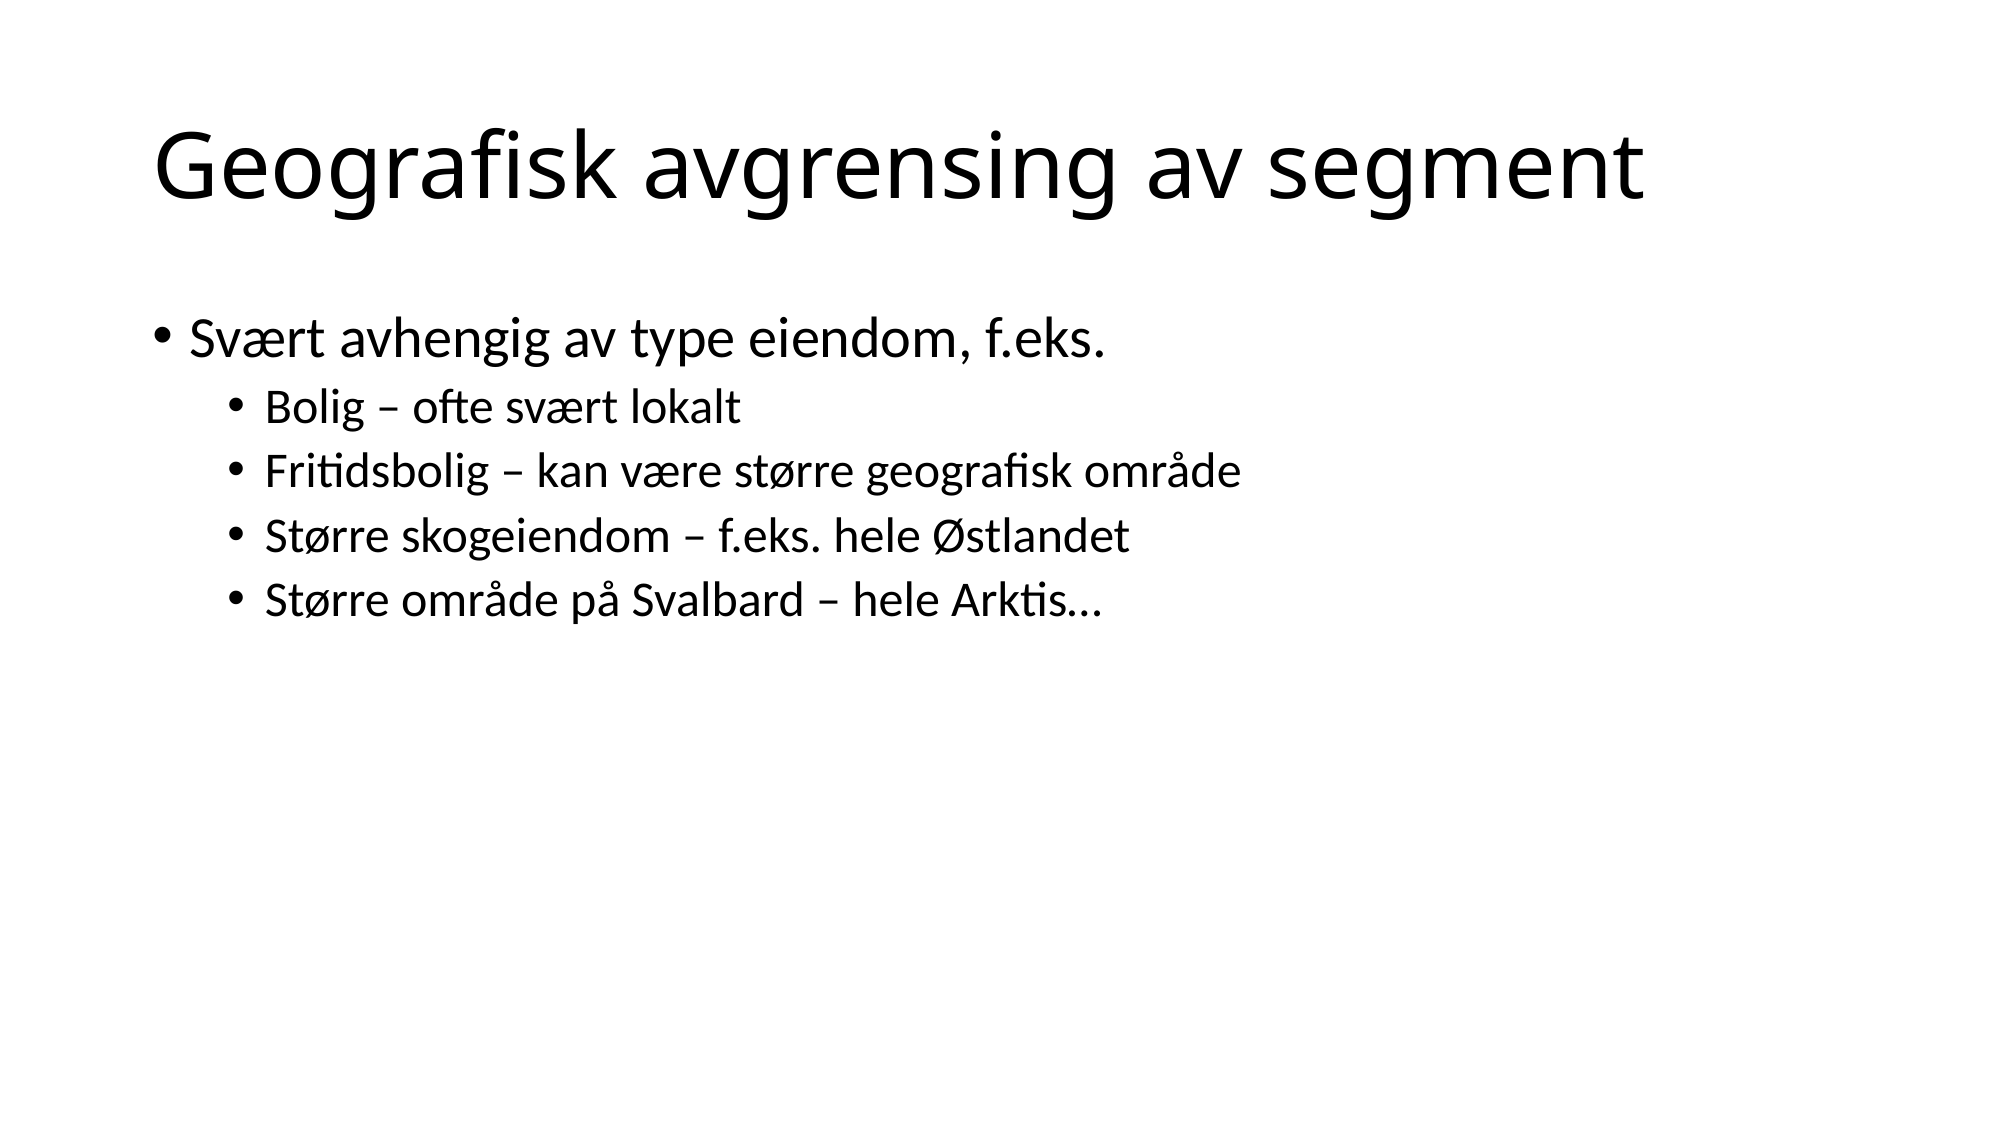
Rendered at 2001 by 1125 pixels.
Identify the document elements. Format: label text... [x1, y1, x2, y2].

title Geografisk avgrensing av segment [137, 59, 1863, 278]
list Svært avhengig av type eiendom, f.eks. Bolig – ofte svært lokalt Fritidsbolig – kan være større geografisk område Større skogeiendom – f.eks. hele Østlandet Større område på Svalbard – hele Arktis… [137, 299, 1863, 1014]
